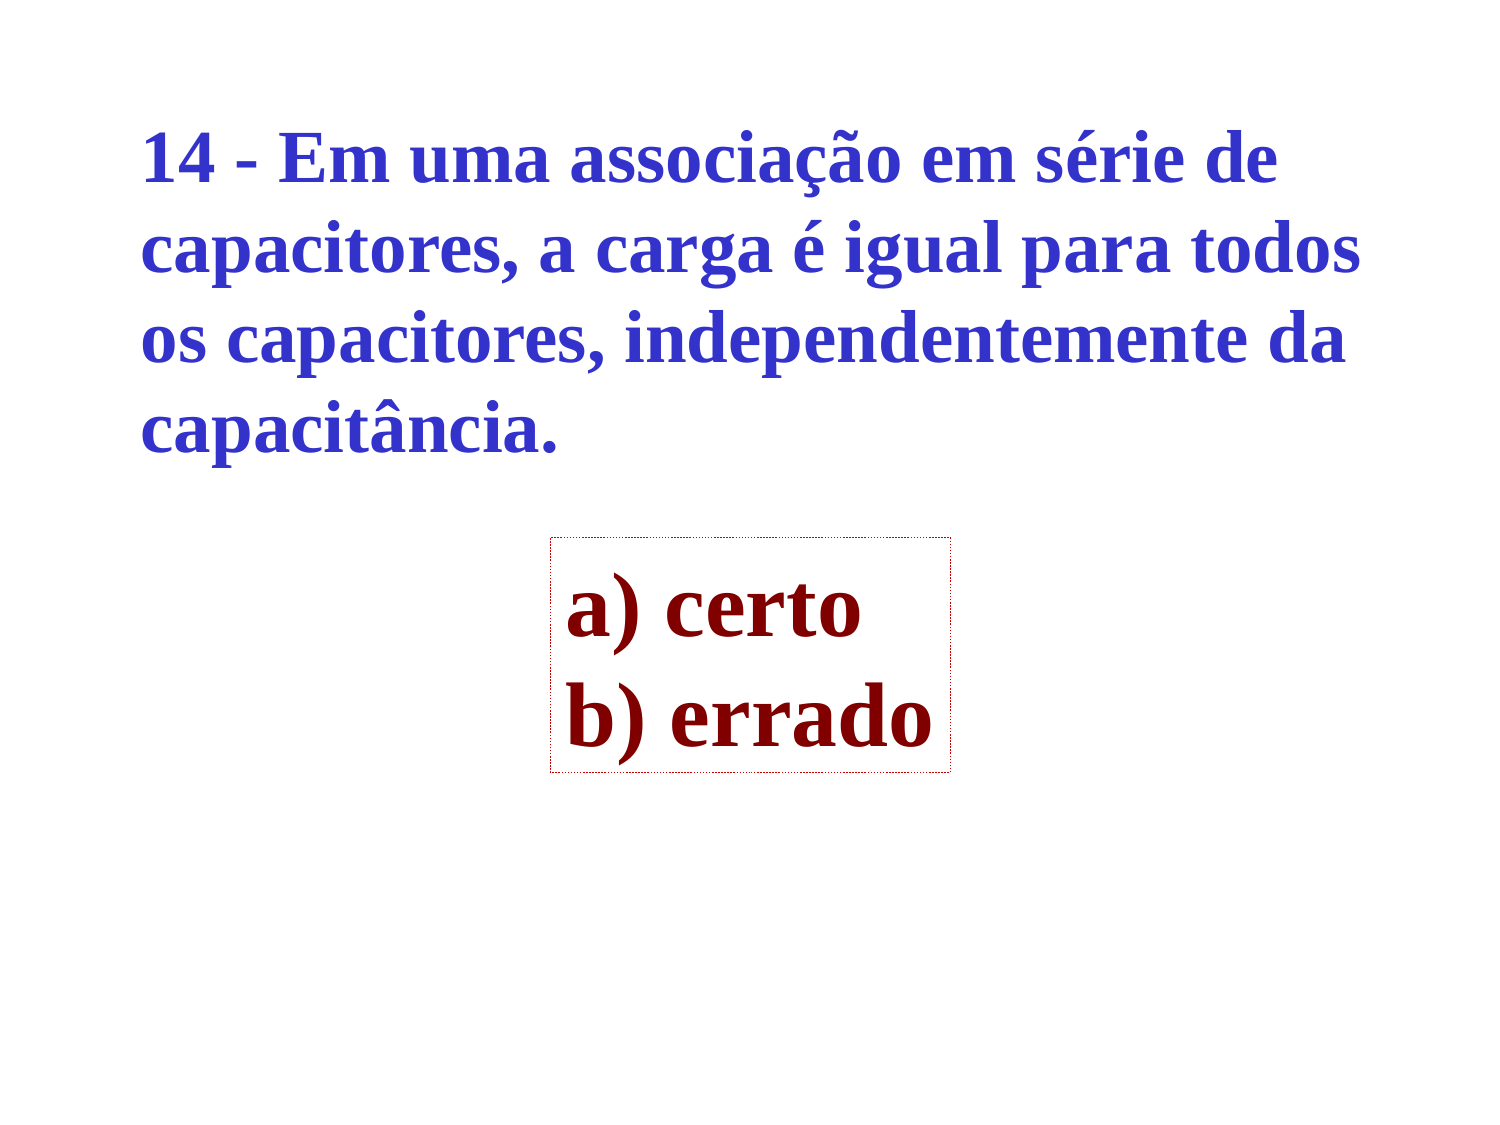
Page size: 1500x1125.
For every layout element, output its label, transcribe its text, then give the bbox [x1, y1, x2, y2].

text_box 14 - Em uma associação em série de capacitores, a carga é igual para todos os capacitores, independentemente da capacitância. [125, 99, 1378, 475]
text_box a) certo b) errado [550, 537, 951, 773]
